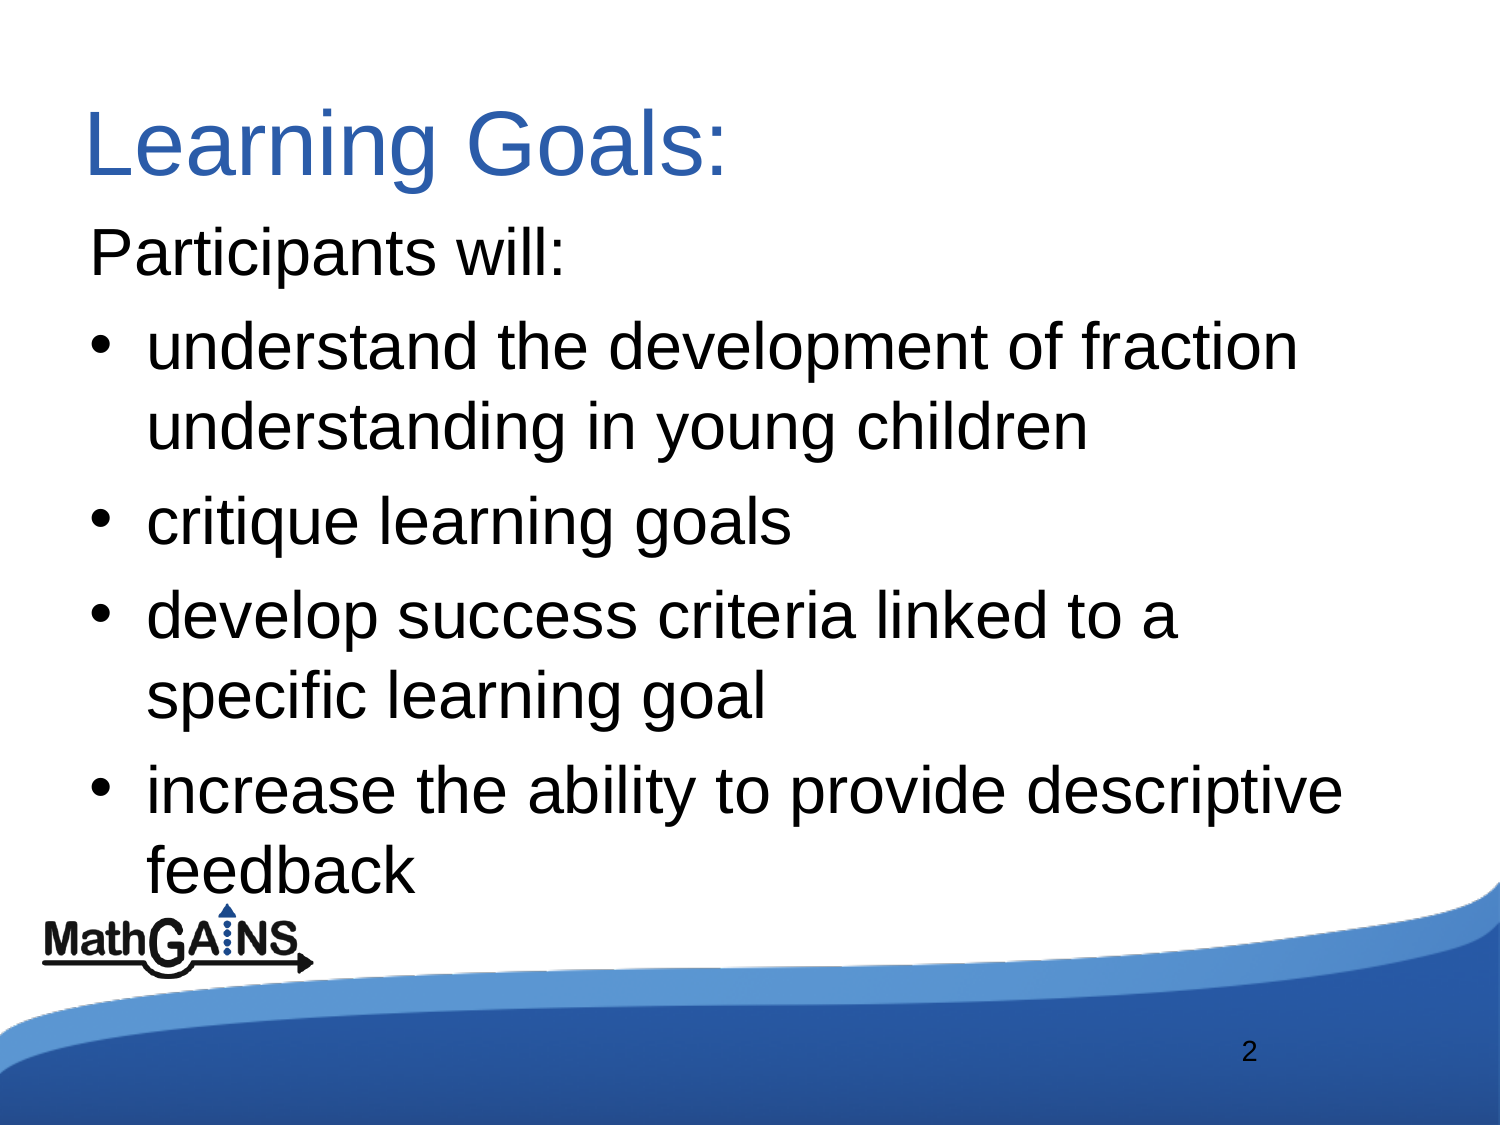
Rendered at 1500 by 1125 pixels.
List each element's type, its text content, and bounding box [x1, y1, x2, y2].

list Participants will: understand the development of fraction understanding in young children critique learning goals develop success criteria linked to a specific learning goal increase the ability to provide descriptive feedback [74, 199, 1426, 1063]
picture [0, 878, 1500, 1125]
title Learning Goals: [74, 14, 1426, 199]
slide_number 2 [1223, 1023, 1277, 1075]
